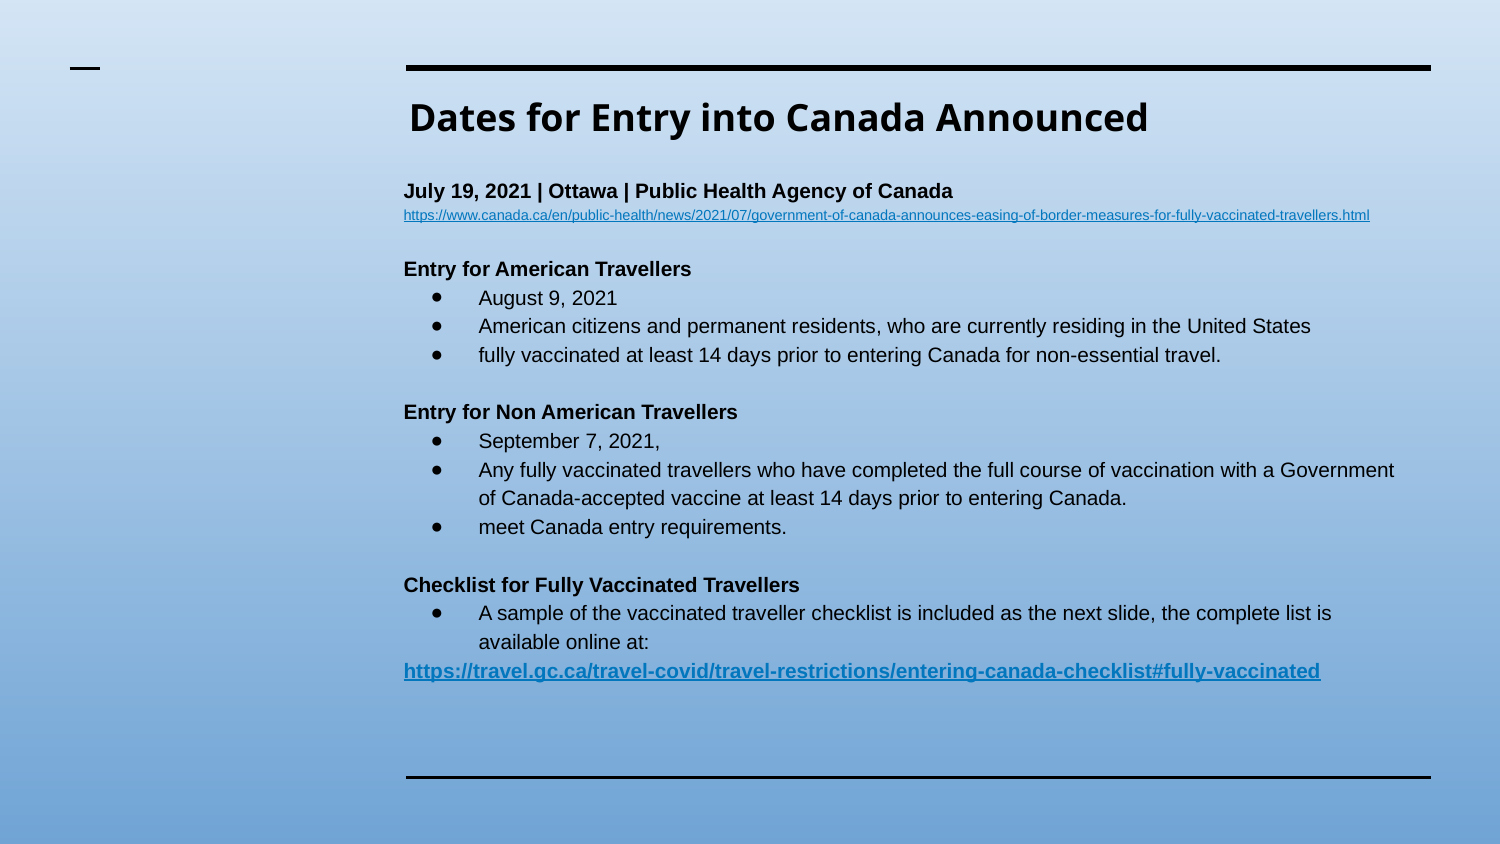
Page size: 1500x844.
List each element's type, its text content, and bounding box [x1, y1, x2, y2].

list July 19, 2021 | Ottawa | Public Health Agency of Canada https://www.canada.ca/en/public-health/news/2021/07/government-of-canada-announces-easing-of-border-measures-for-fully-vaccinated-travellers.html Entry for American Travellers August 9, 2021 American citizens and permanent residents, who are currently residing in the United States fully vaccinated at least 14 days prior to entering Canada for non-essential travel. Entry for Non American Travellers September 7, 2021, Any fully vaccinated travellers who have completed the full course of vaccination with a Government of Canada-accepted vaccine at least 14 days prior to entering Canada. meet Canada entry requirements. Checklist for Fully Vaccinated Travellers A sample of the vaccinated traveller checklist is included as the next slide, the complete list is available online at: https://travel.gc.ca/travel-covid/travel-restrictions/entering-canada-checklist#fully-vaccinated [388, 159, 1426, 779]
title Dates for Entry into Canada Announced [393, 79, 1431, 152]
